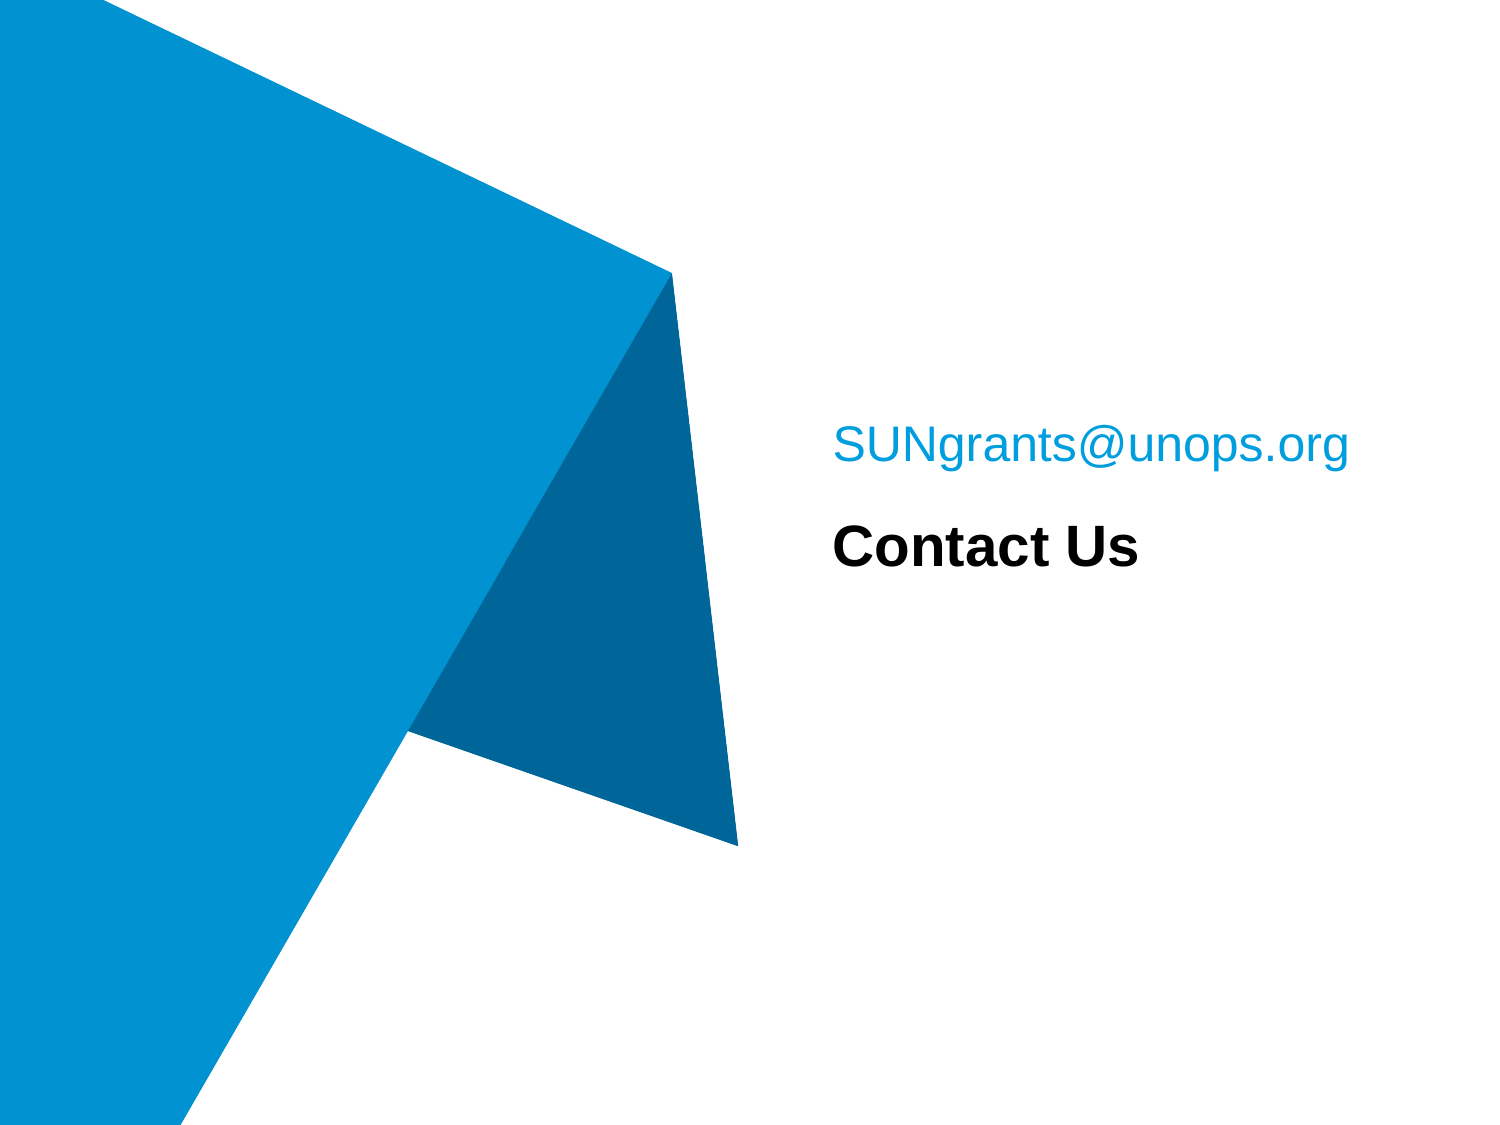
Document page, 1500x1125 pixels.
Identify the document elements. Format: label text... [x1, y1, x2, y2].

title Contact Us [832, 493, 1382, 851]
list SUNgrants@unops.org [832, 282, 1382, 472]
picture [107, 0, 1500, 1125]
